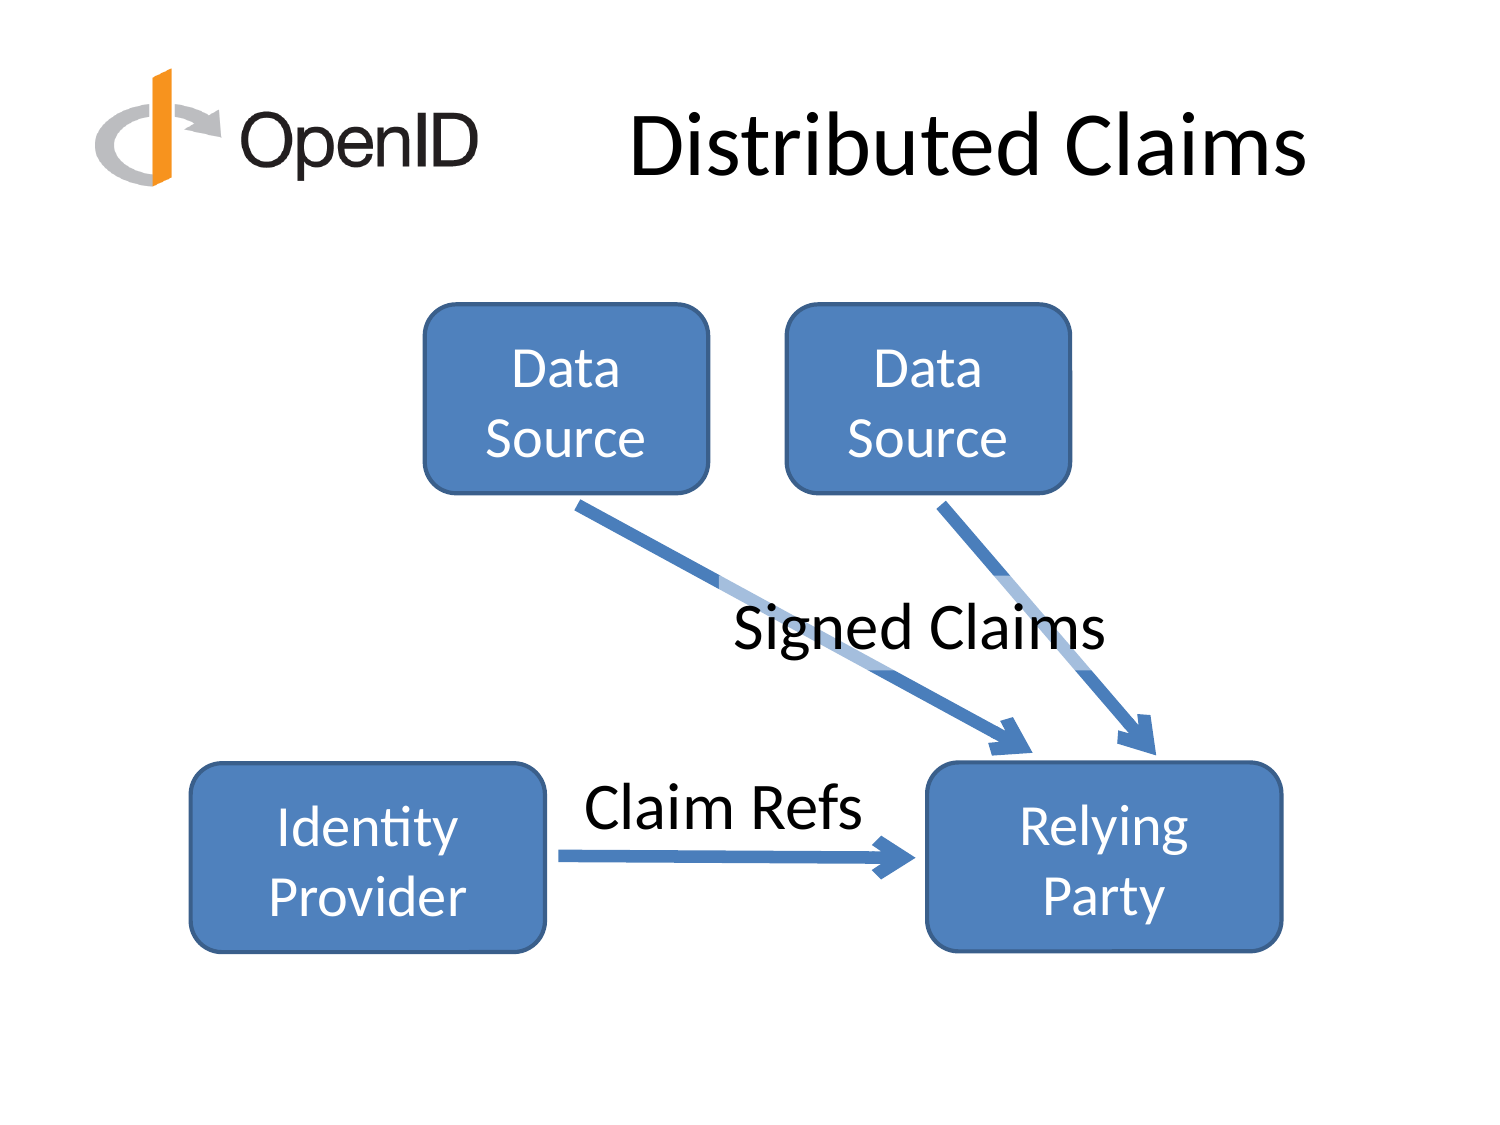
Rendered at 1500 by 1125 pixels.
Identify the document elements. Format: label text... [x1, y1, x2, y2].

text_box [940, 504, 1157, 756]
text_box Data Source [784, 302, 1073, 496]
title Distributed Claims [512, 45, 1425, 233]
text_box Data Source [422, 302, 711, 496]
picture [64, 44, 513, 225]
text_box Claim Refs [569, 755, 879, 851]
text_box Identity Provider [188, 761, 548, 955]
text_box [577, 504, 939, 753]
text_box Relying Party [925, 760, 1284, 954]
